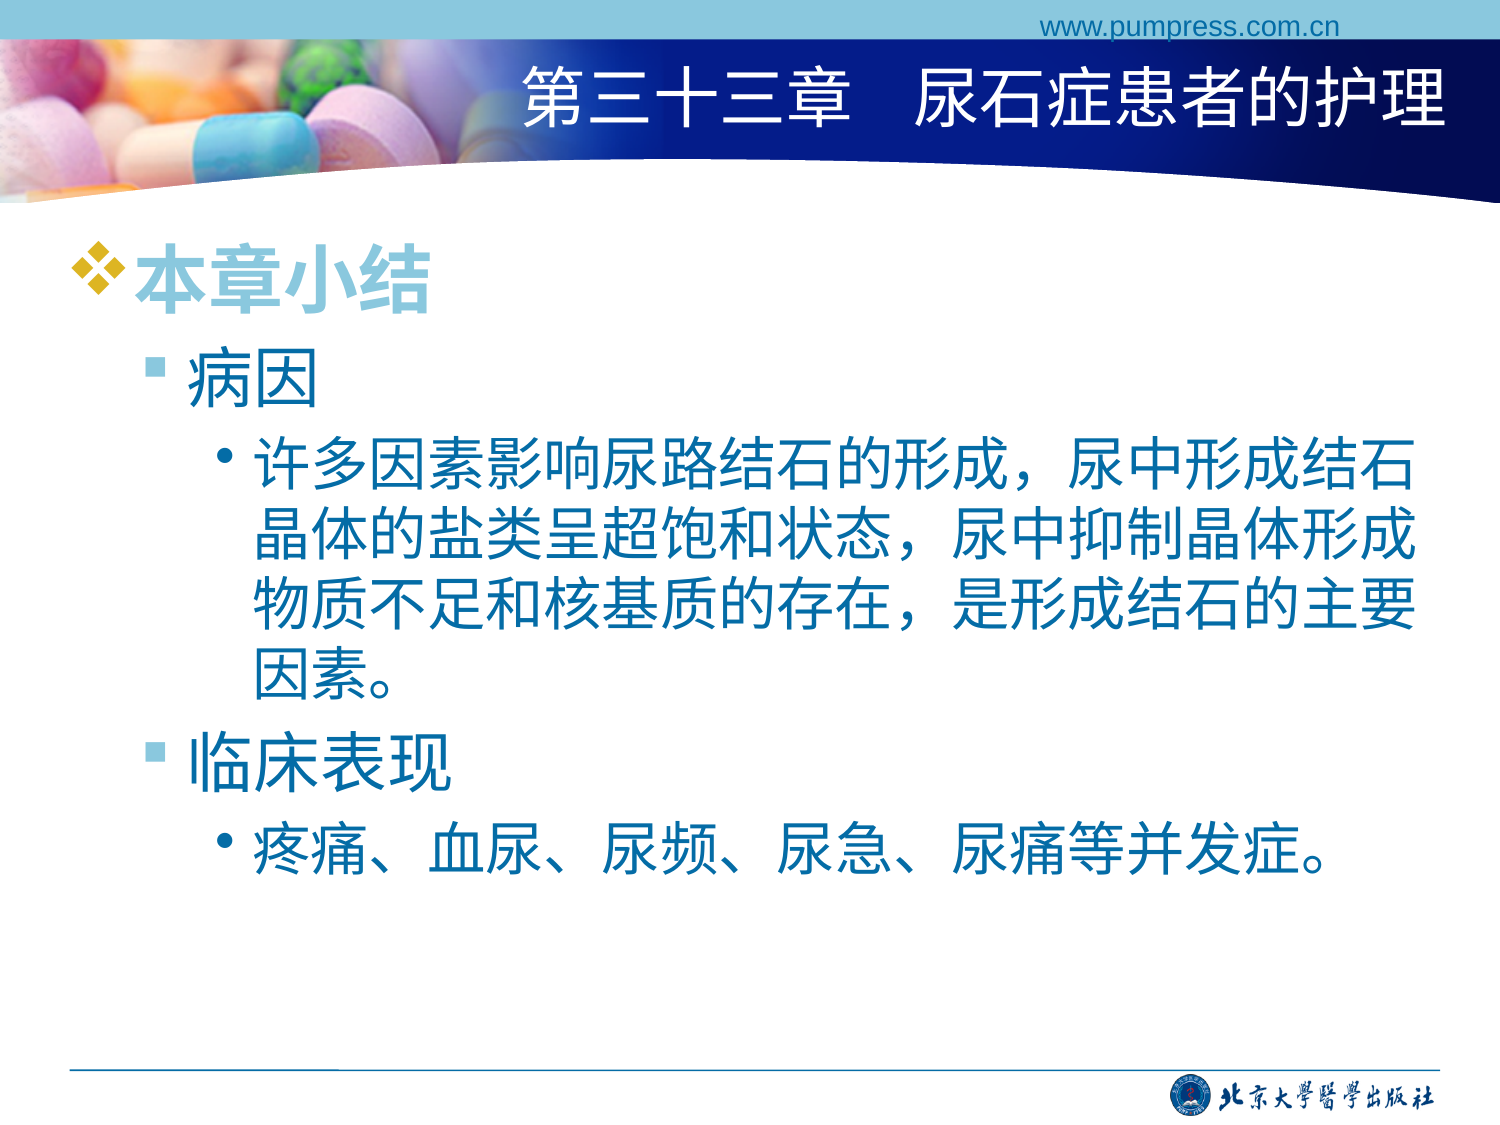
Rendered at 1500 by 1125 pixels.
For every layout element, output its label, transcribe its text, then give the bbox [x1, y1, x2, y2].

picture [1170, 1074, 1436, 1118]
slide_number www.pumpress.com.cn [1025, 0, 1463, 38]
list 本章小结 病因 许多因素影响尿路结石的形成，尿中形成结石晶体的盐类呈超饱和状态，尿中抑制晶体形成物质不足和核基质的存在，是形成结石的主要因素。 临床表现 疼痛、血尿、尿频、尿急、尿痛等并发症。 [49, 224, 1463, 1026]
title 第三十三章 尿石症患者的护理 [137, 49, 1463, 143]
picture [0, 40, 1500, 203]
